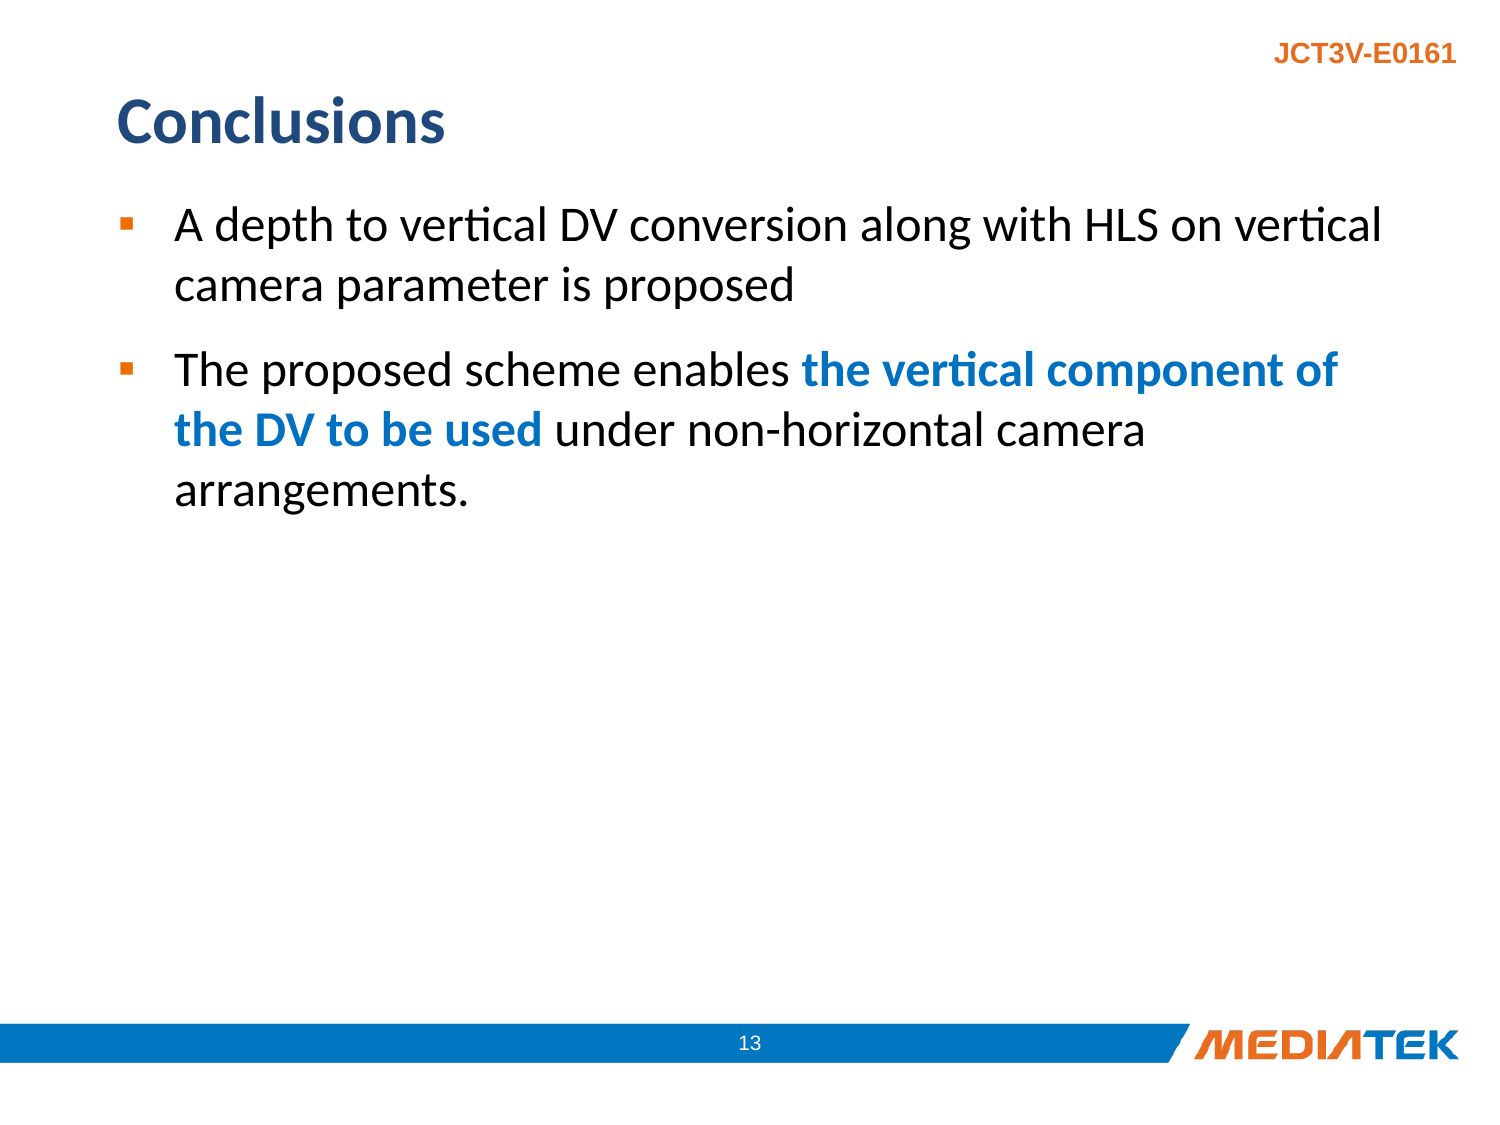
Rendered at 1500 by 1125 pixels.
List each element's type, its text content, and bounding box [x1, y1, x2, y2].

list A depth to vertical DV conversion along with HLS on vertical camera parameter is proposed The proposed scheme enables the vertical component of the DV to be used under non-horizontal camera arrangements. [102, 184, 1425, 998]
title Conclusions [101, 62, 1425, 172]
picture [789, 1023, 1459, 1063]
slide_number 12 [711, 1022, 789, 1090]
picture [0, 1023, 711, 1063]
